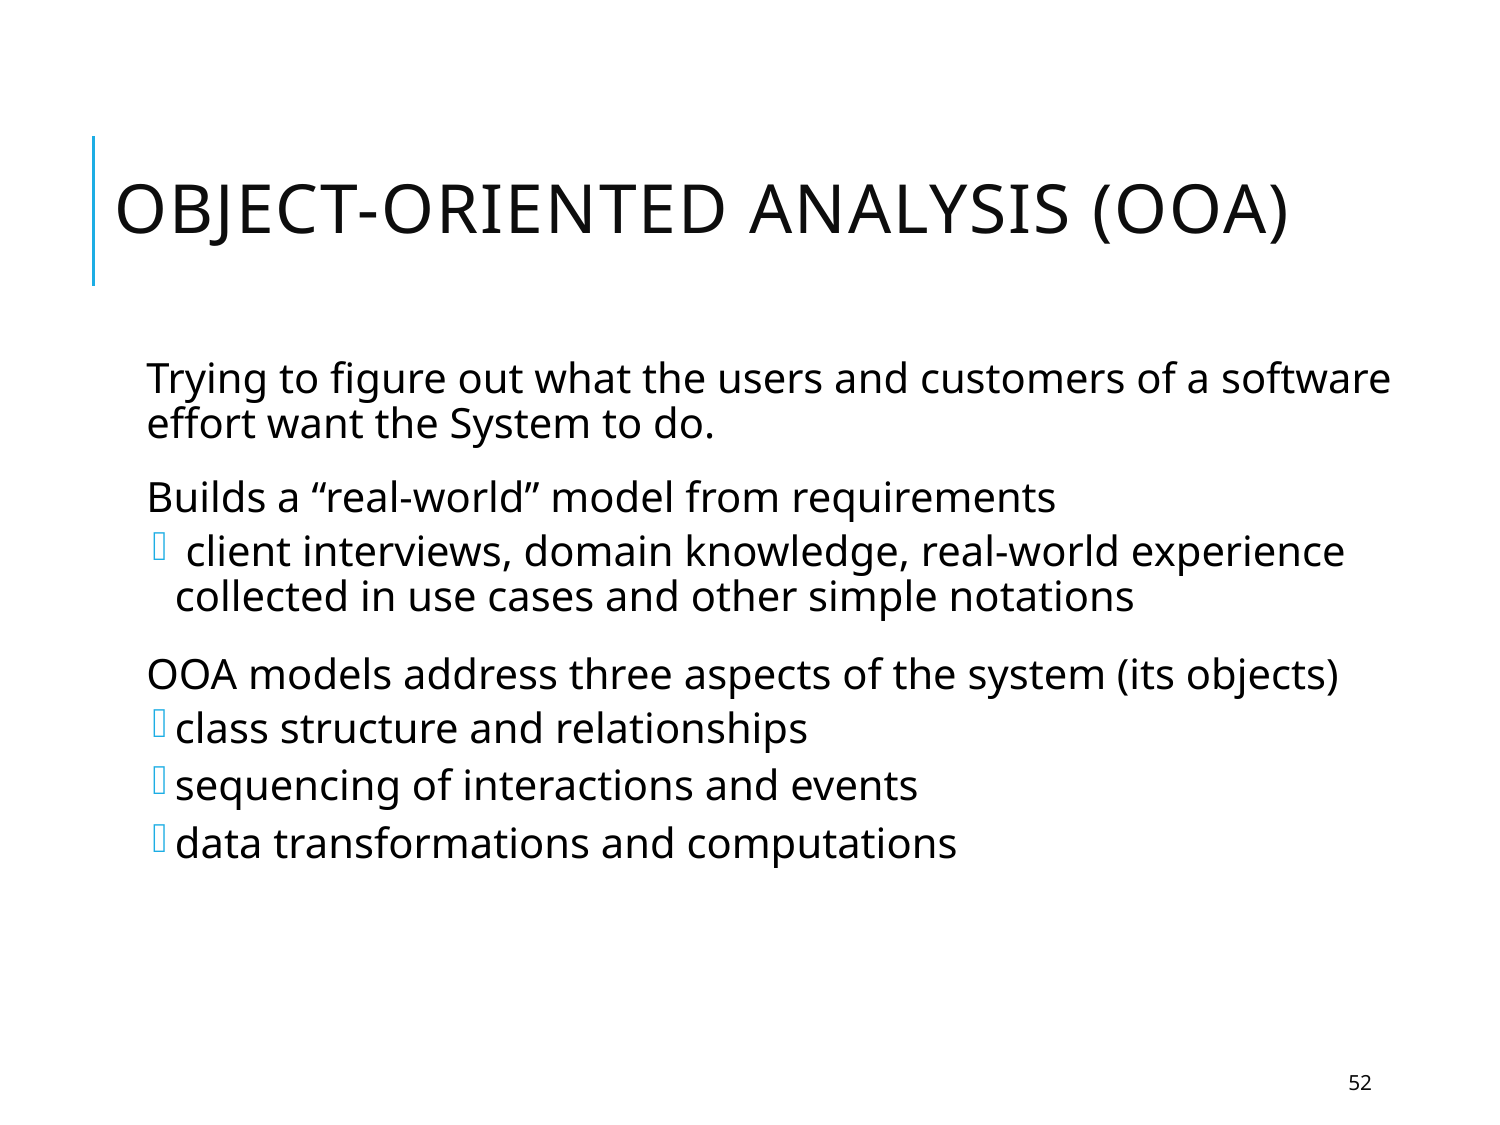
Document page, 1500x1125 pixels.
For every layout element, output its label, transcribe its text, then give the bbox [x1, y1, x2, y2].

list Trying to figure out what the users and customers of a software effort want the System to do. Builds a “real-world” model from requirements client interviews, domain knowledge, real-world experience collected in use cases and other simple notations OOA models address three aspects of the system (its objects) class structure and relationships sequencing of interactions and events data transformations and computations [123, 349, 1413, 980]
slide_number 52 [1333, 1061, 1454, 1107]
title Object-oriented analysis (OOA) [99, 168, 1334, 259]
